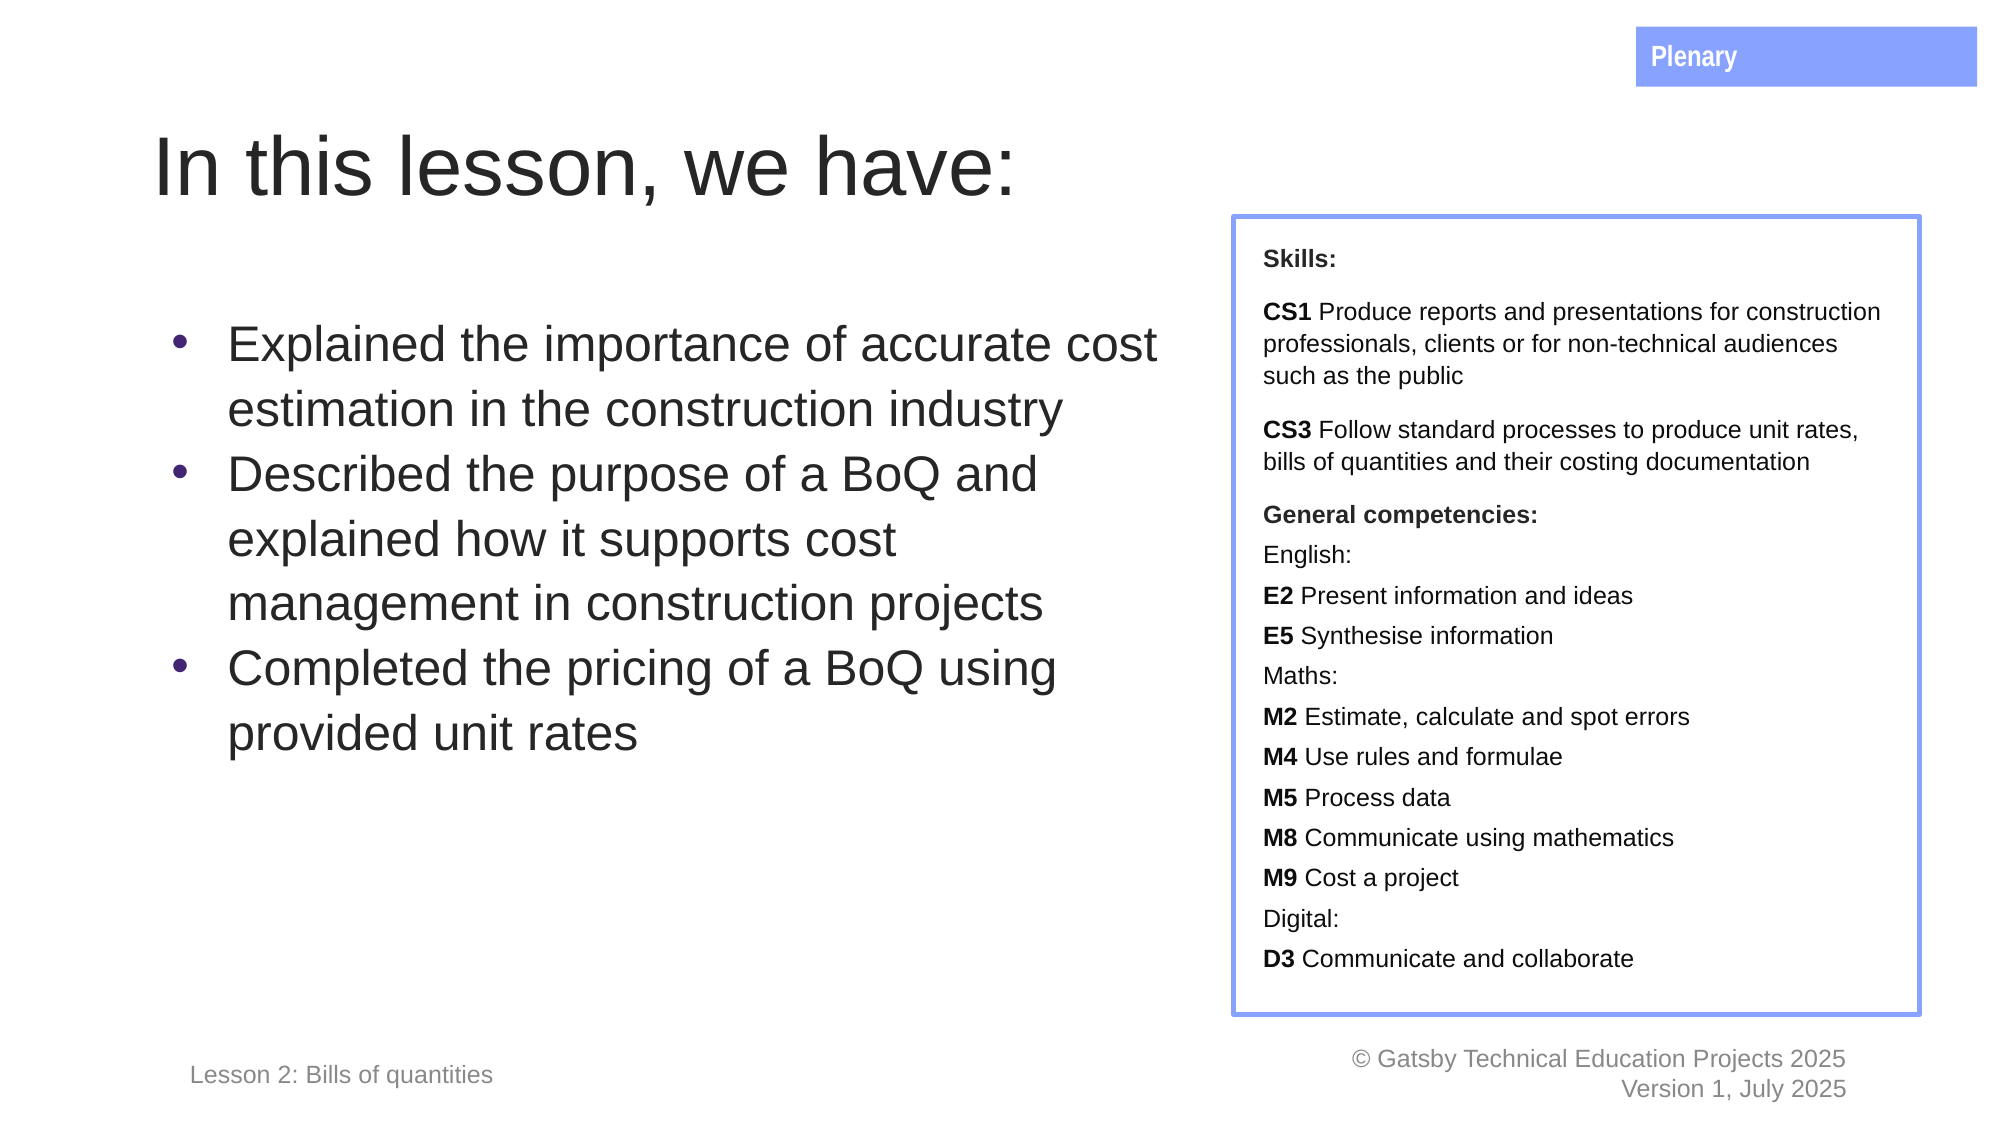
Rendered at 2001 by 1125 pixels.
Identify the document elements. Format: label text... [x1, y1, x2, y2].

title In this lesson, we have: [137, 59, 1863, 278]
list Explained the importance of accurate cost estimation in the construction industry Described the purpose of a BoQ and explained how it supports cost management in construction projects Completed the pricing of a BoQ using provided unit rates [137, 299, 1188, 1014]
list Plenary [1636, 26, 1978, 87]
list Lesson 2: Bills of quantities [137, 1042, 829, 1103]
list Skills: CS1 Produce reports and presentations for construction professionals, clients or for non-technical audiences such as the public CS3 Follow standard processes to produce unit rates, bills of quantities and their costing documentation General competencies: English: E2 Present information and ideas E5 Synthesise information Maths: M2 Estimate, calculate and spot errors M4 Use rules and formulae M5 Process data M8 Communicate using mathematics M9 Cost a project Digital: D3 Communicate and collaborate [1231, 214, 1922, 1017]
